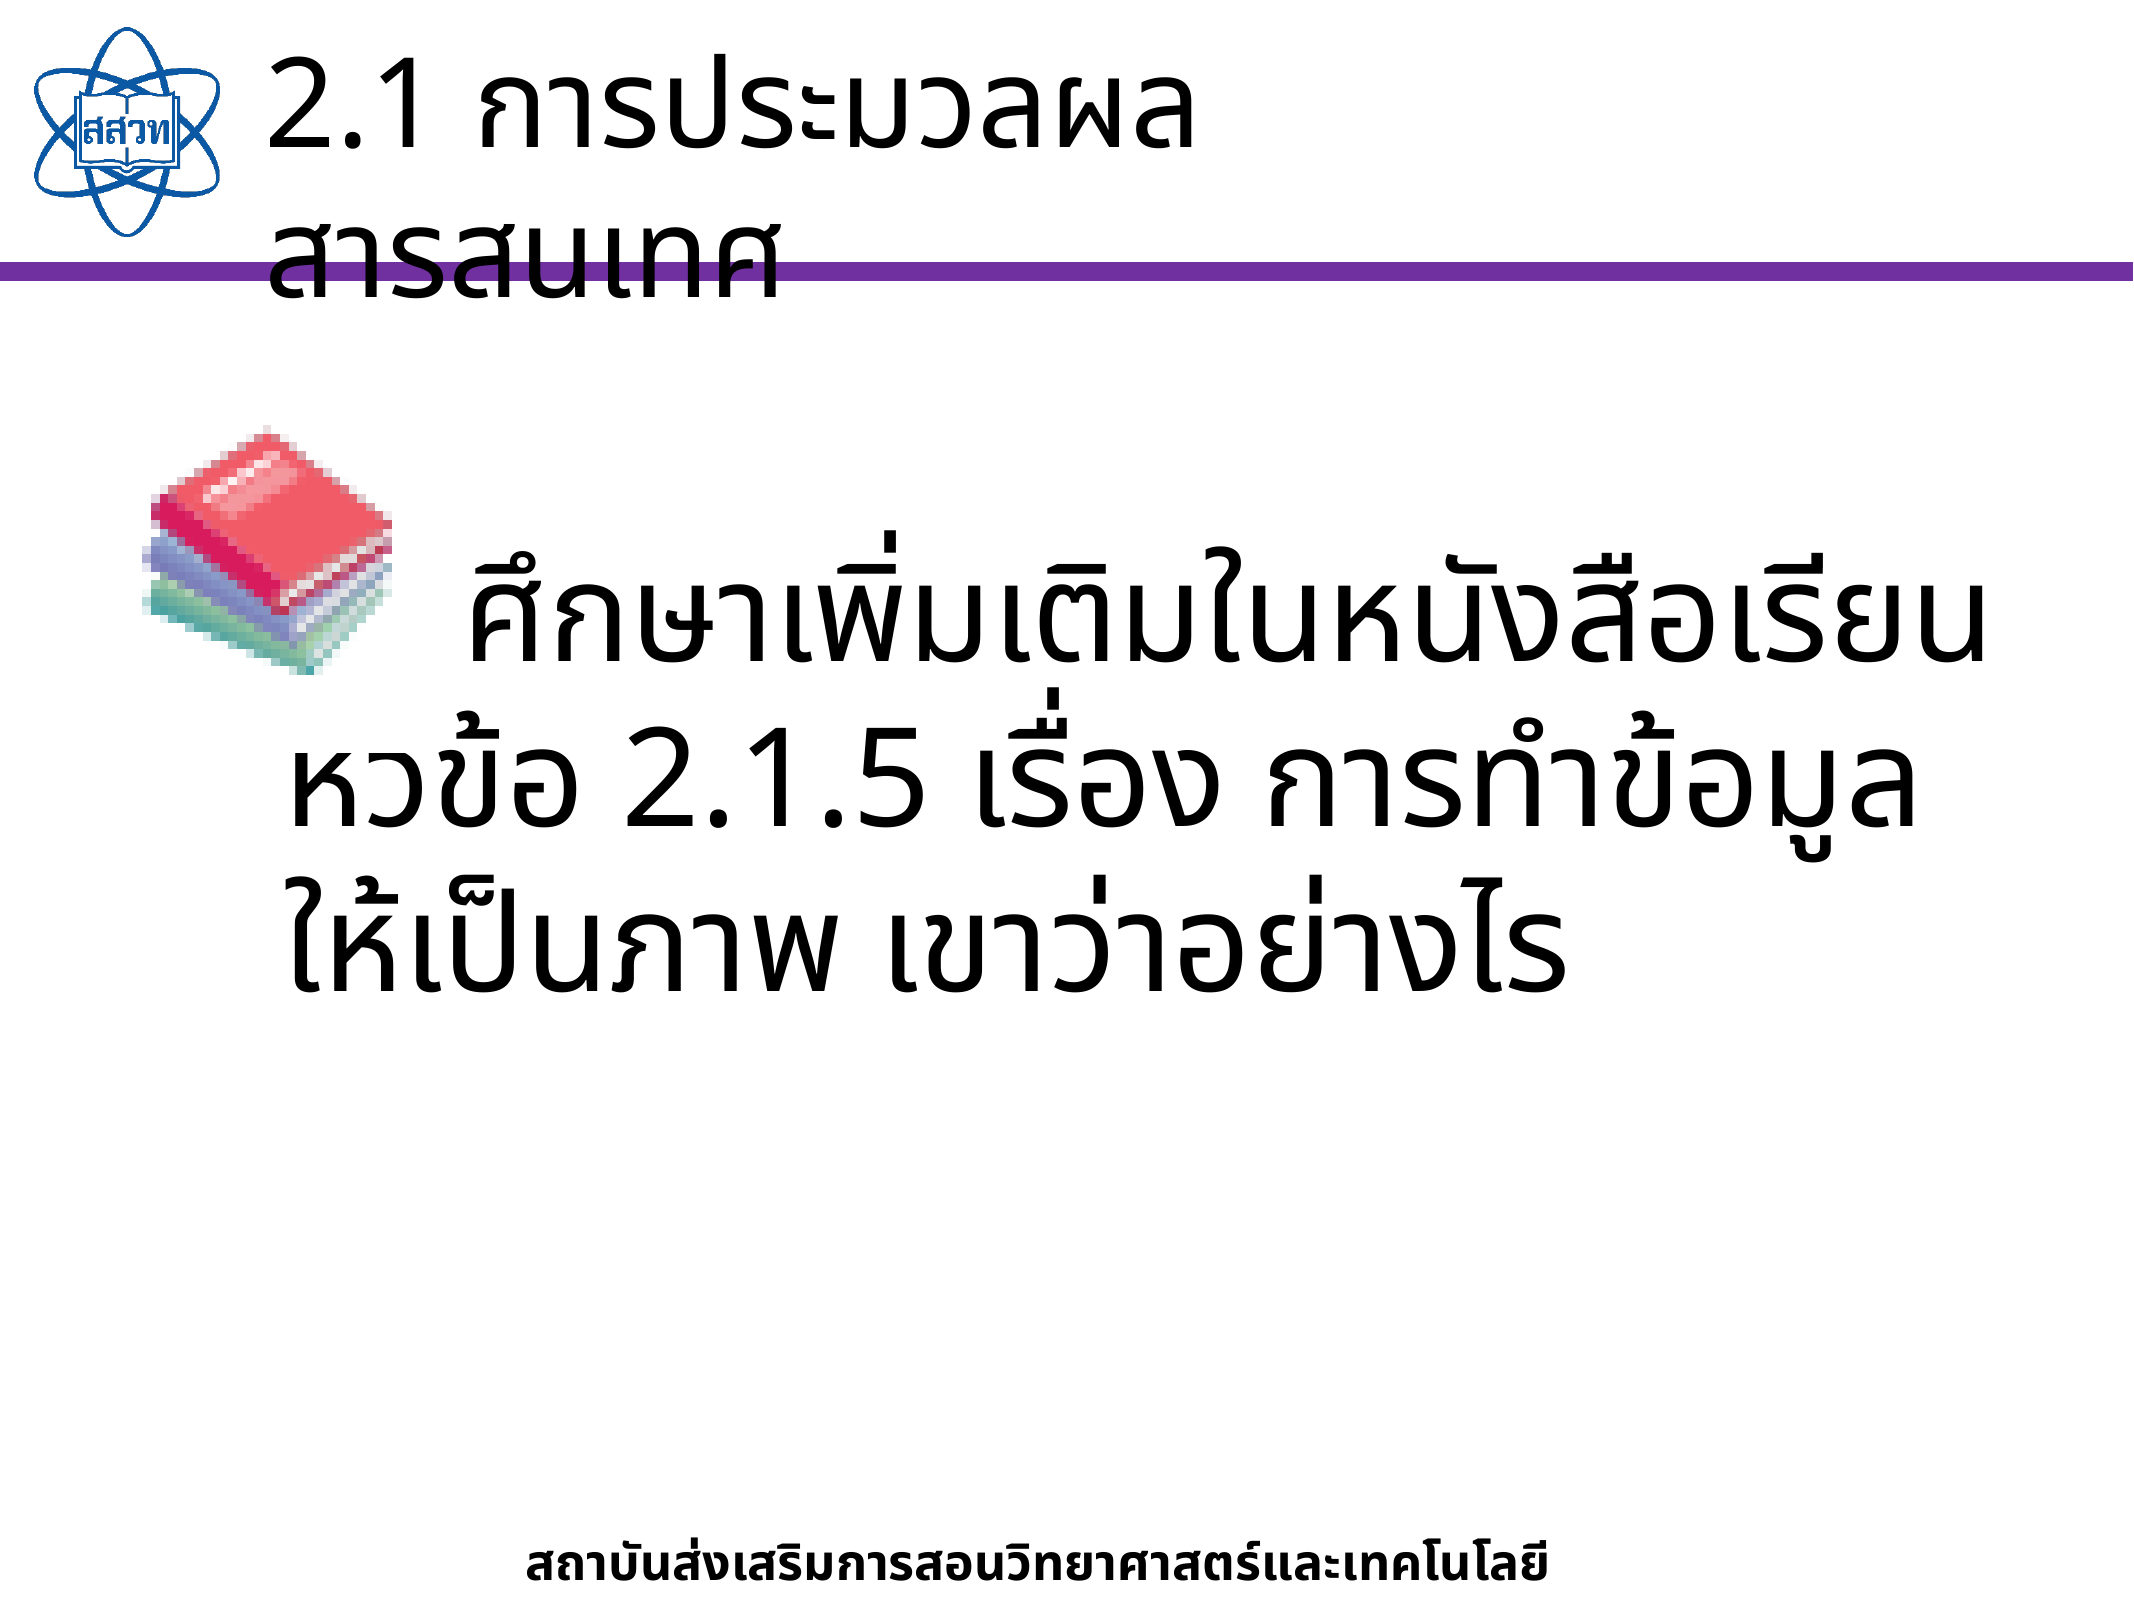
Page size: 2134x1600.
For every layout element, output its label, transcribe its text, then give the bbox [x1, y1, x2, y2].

picture [33, 27, 220, 237]
text_box 2.1 การประมวลผลสารสนเทศ [256, 88, 1347, 257]
text_box สถาบันส่งเสริมการสอนวิทยาศาสตร์และเทคโนโลยี [74, 1522, 2002, 1589]
text_box ศึกษาเพิ่มเติมในหนังสือเรียน หัวข้อ 2.1.5 เรื่อง การทำข้อมูลให้เป็นภาพ เขาว่าอย่างไร [274, 596, 2051, 947]
picture [74, 374, 435, 753]
